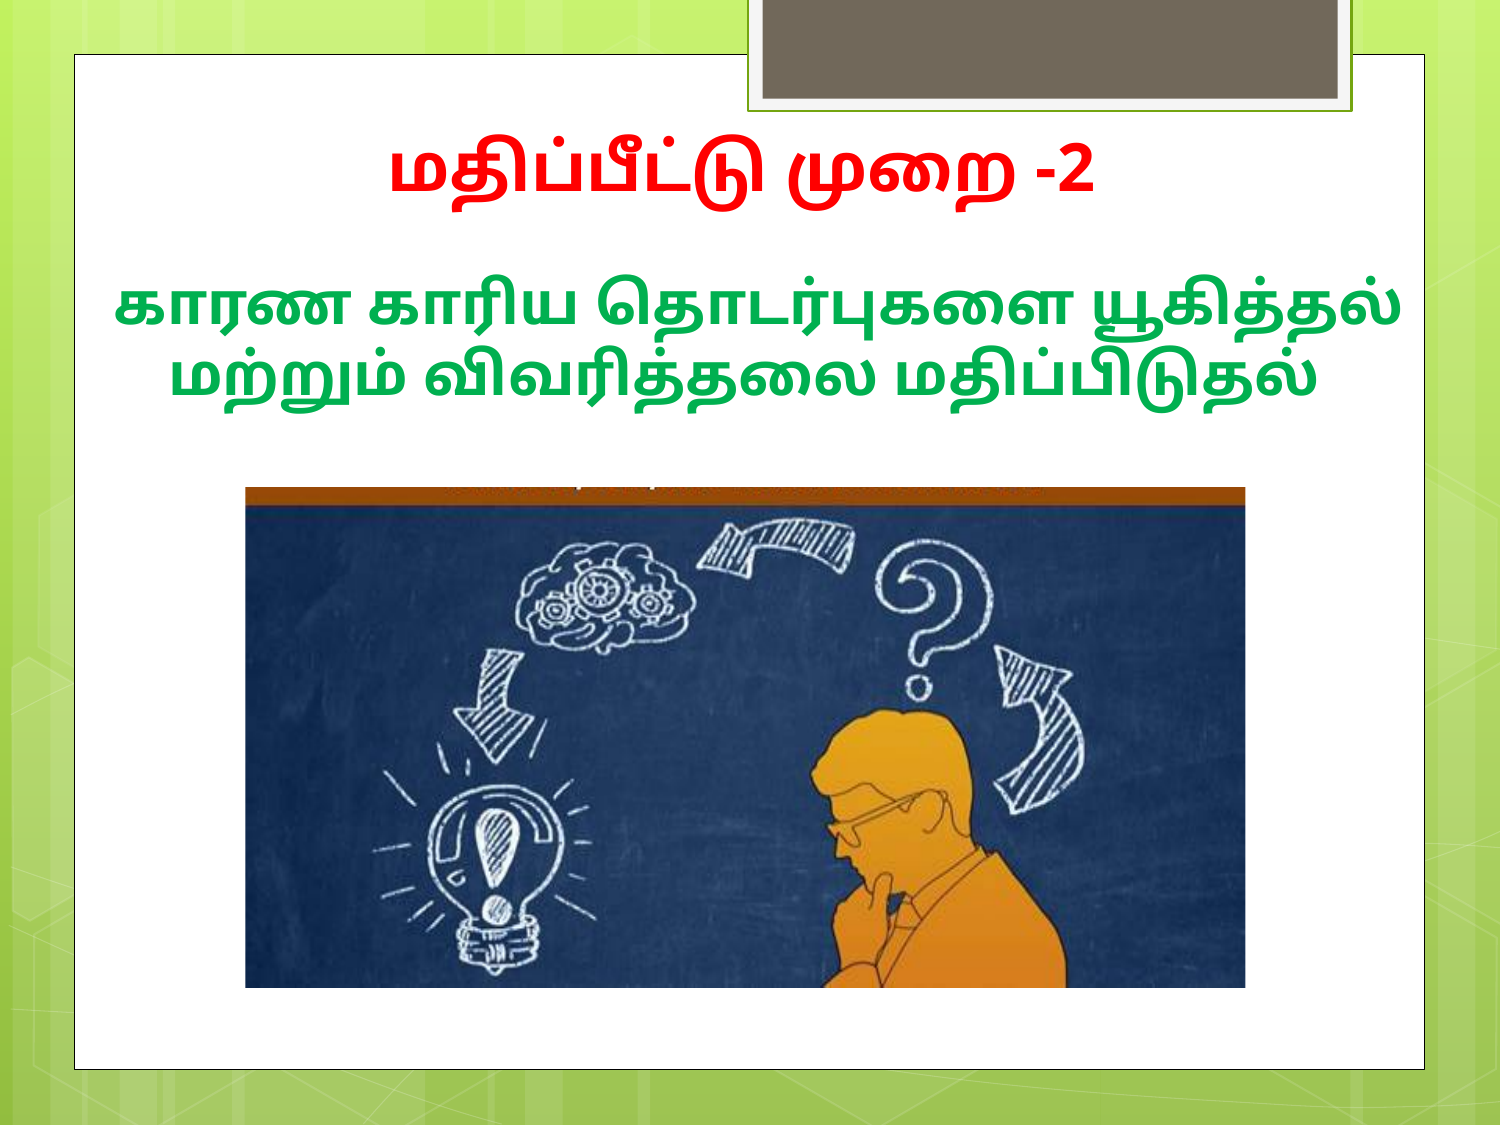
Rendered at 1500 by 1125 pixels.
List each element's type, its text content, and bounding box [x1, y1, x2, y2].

title மதிப்பீட்டு முறை -2 [75, 24, 1425, 213]
list காரண காரிய தொடர்புகளை யூகித்தல் மற்றும் விவரித்தலை மதிப்பிடுதல் [75, 213, 1425, 1007]
picture [245, 487, 1246, 988]
